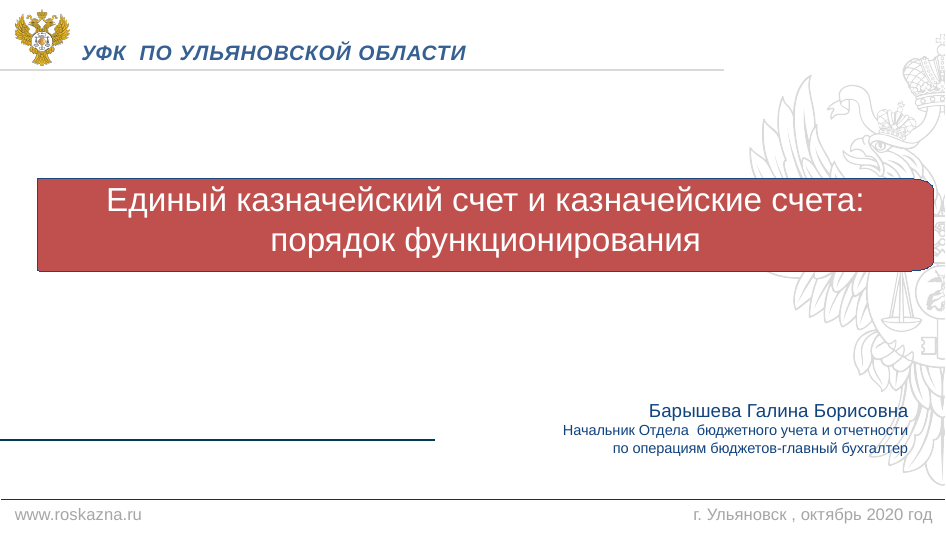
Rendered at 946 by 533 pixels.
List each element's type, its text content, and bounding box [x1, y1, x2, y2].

text_box Единый казначейский счет и казначейские счета: порядок функционирования [37, 178, 934, 272]
text_box www.roskazna.ru [0, 496, 377, 532]
text_box [741, 34, 945, 486]
text_box Барышева Галина Борисовна Начальник Отдела бюджетного учета и отчетности по операциям бюджетов-главный бухгалтер [535, 391, 923, 464]
text_box [14, 9, 70, 67]
text_box Уфк по ульяновской области [66, 32, 481, 73]
text_box г. Ульяновск , октябрь 2020 год [572, 496, 946, 532]
